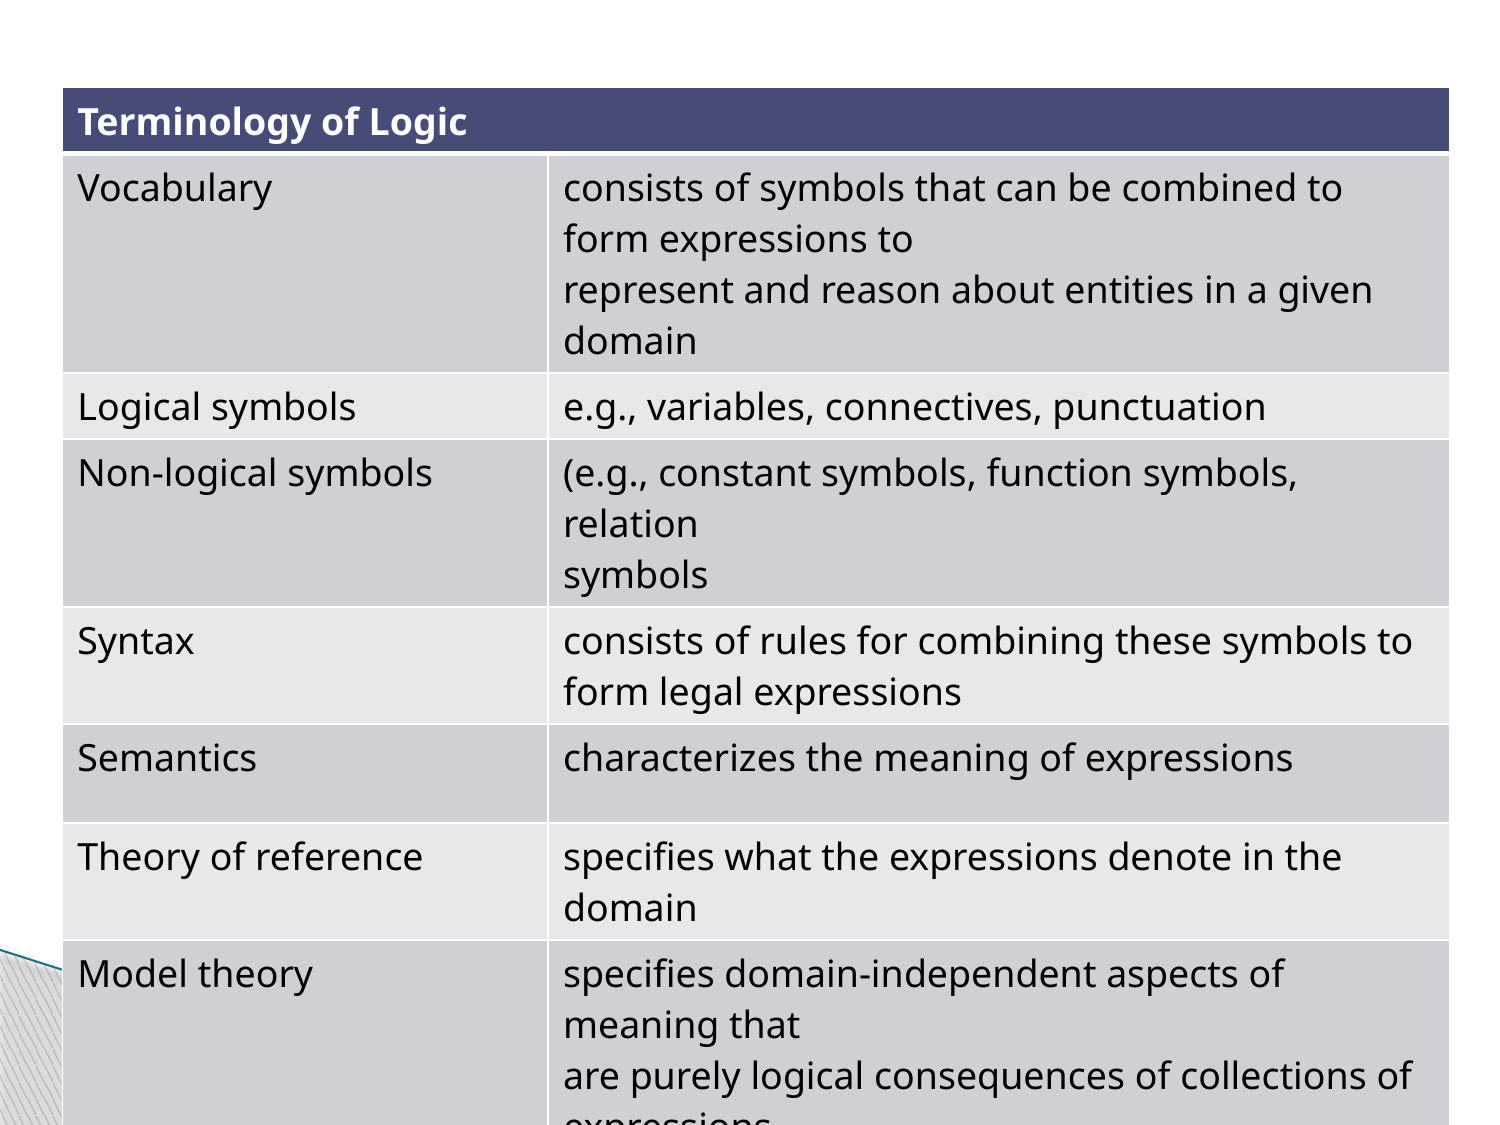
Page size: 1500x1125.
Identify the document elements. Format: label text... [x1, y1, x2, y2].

table_cell Model theory [63, 941, 547, 1125]
table_header Terminology of Logic [63, 88, 1449, 151]
table_cell e.g., variables, connectives, punctuation [549, 374, 1449, 438]
table_cell Logical symbols [63, 374, 547, 438]
table_cell specifies what the expressions denote in the domain [549, 824, 1449, 939]
table_cell Semantics [63, 725, 547, 822]
table_cell consists of rules for combining these symbols to form legal expressions [549, 608, 1449, 723]
table_cell Syntax [63, 608, 547, 723]
table_cell Vocabulary [63, 156, 547, 372]
table_cell Non-logical symbols [63, 440, 547, 606]
table_cell specifies domain-independent aspects of meaning that are purely logical consequences of collections of expressions [549, 941, 1449, 1125]
table_cell (e.g., constant symbols, function symbols, relation symbols [549, 440, 1449, 606]
table_cell Theory of reference [63, 824, 547, 939]
table_cell consists of symbols that can be combined to form expressions to represent and reason about entities in a given domain [549, 156, 1449, 372]
table_cell characterizes the meaning of expressions [549, 725, 1449, 822]
